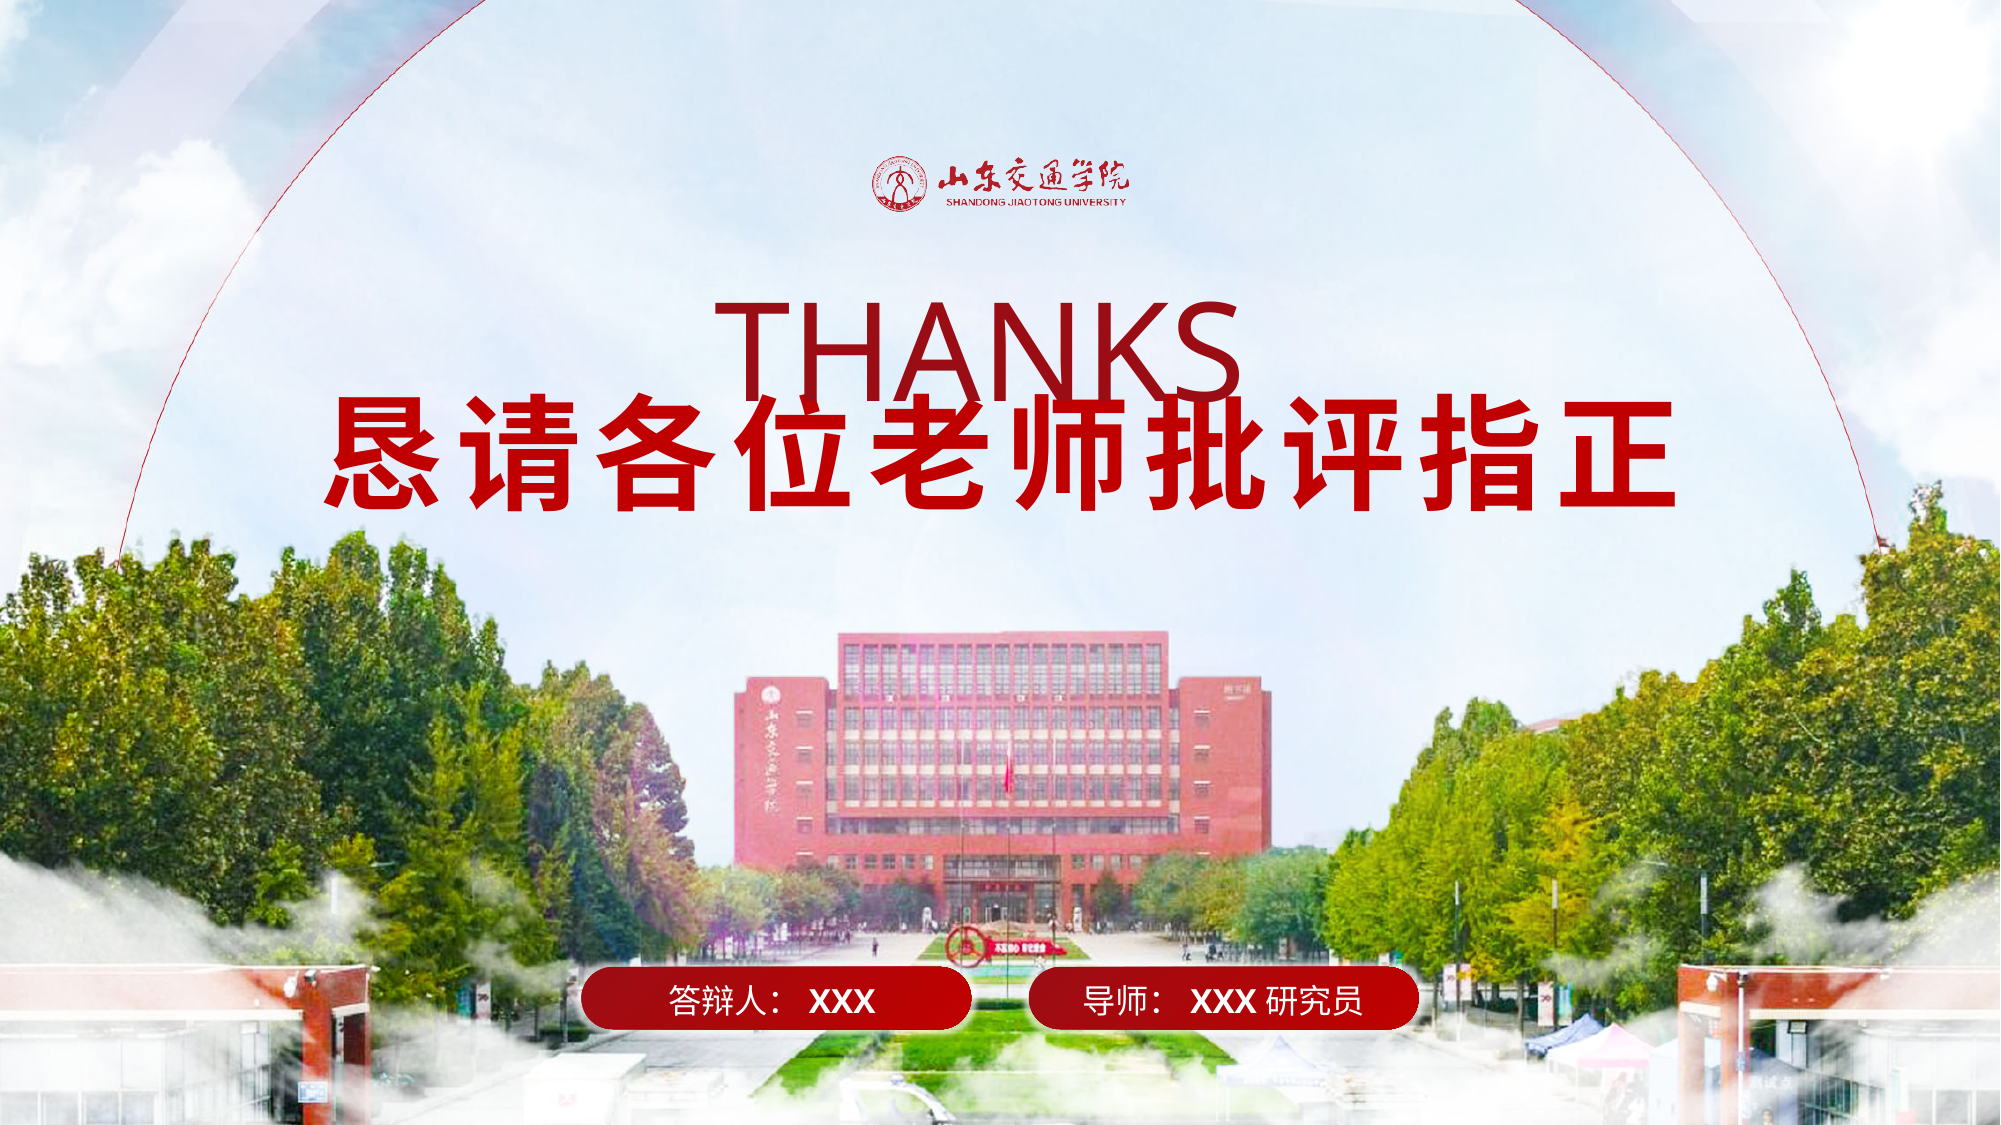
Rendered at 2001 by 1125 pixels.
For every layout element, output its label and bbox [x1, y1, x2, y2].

text_box [581, 966, 972, 1030]
picture [0, 0, 2000, 1125]
text_box [1028, 966, 1419, 1030]
